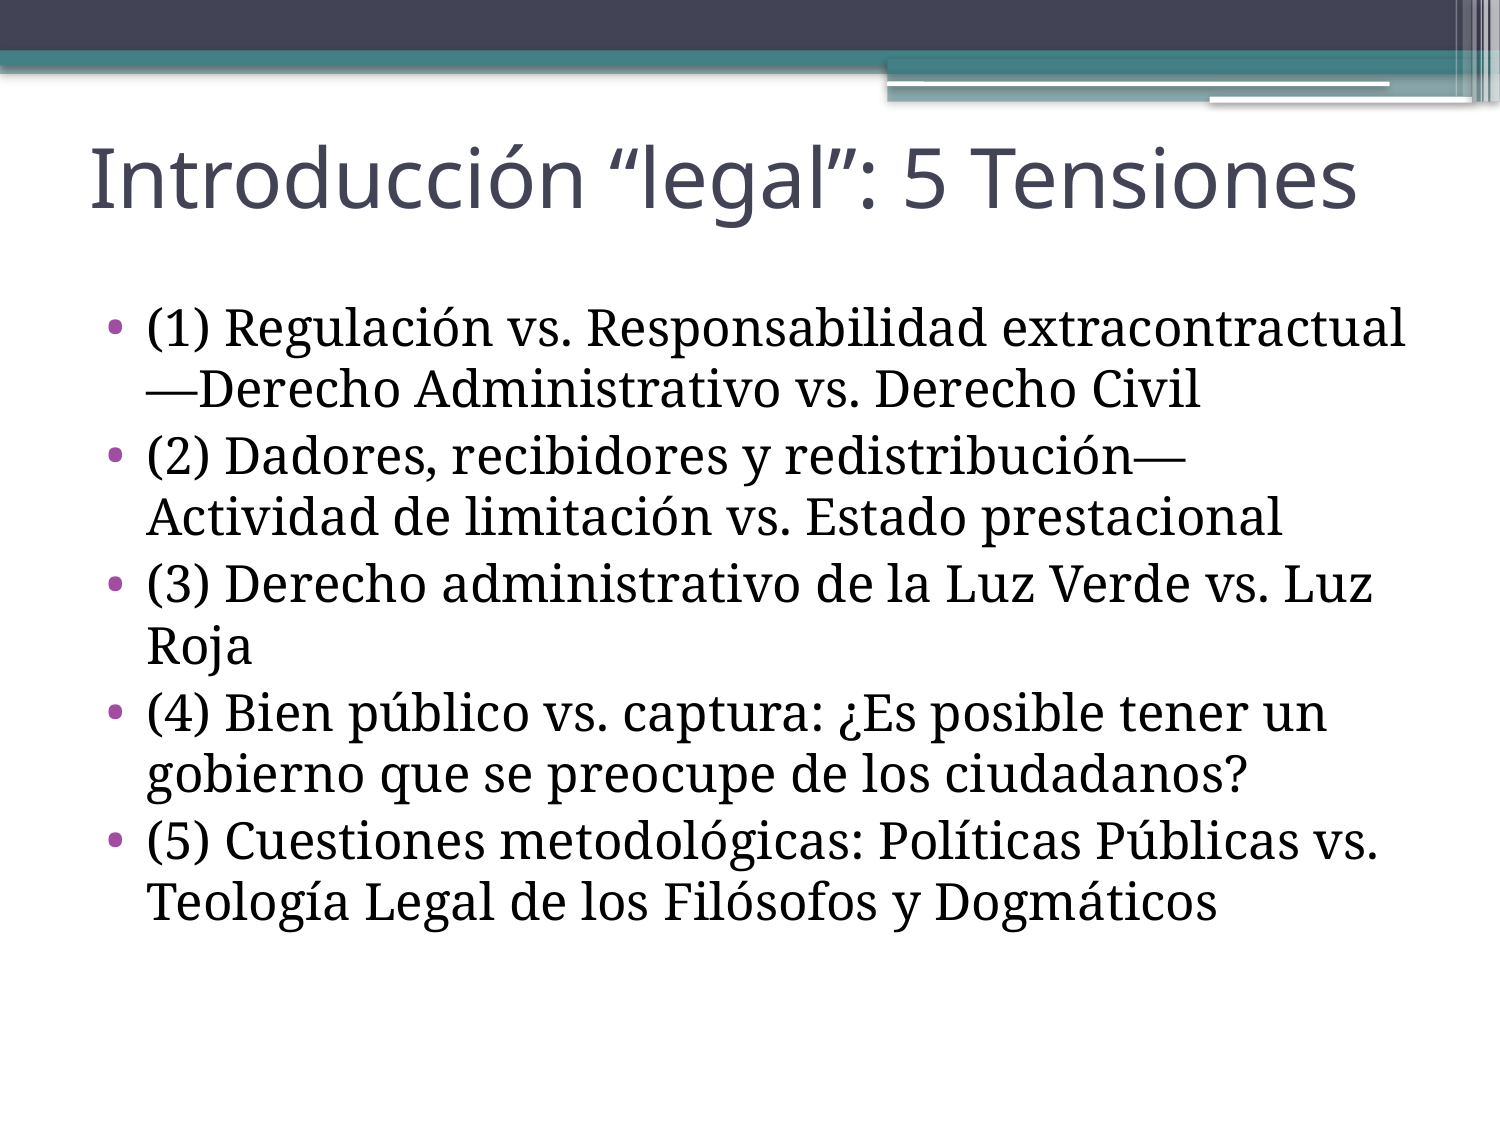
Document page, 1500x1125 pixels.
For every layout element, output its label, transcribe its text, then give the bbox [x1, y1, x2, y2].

list (1) Regulación vs. Responsabilidad extracontractual—Derecho Administrativo vs. Derecho Civil (2) Dadores, recibidores y redistribución—Actividad de limitación vs. Estado prestacional (3) Derecho administrativo de la Luz Verde vs. Luz Roja (4) Bien público vs. captura: ¿Es posible tener un gobierno que se preocupe de los ciudadanos? (5) Cuestiones metodológicas: Políticas Públicas vs. Teología Legal de los Filósofos y Dogmáticos [75, 287, 1425, 1004]
title Introducción “legal”: 5 Tensiones [75, 87, 1425, 263]
